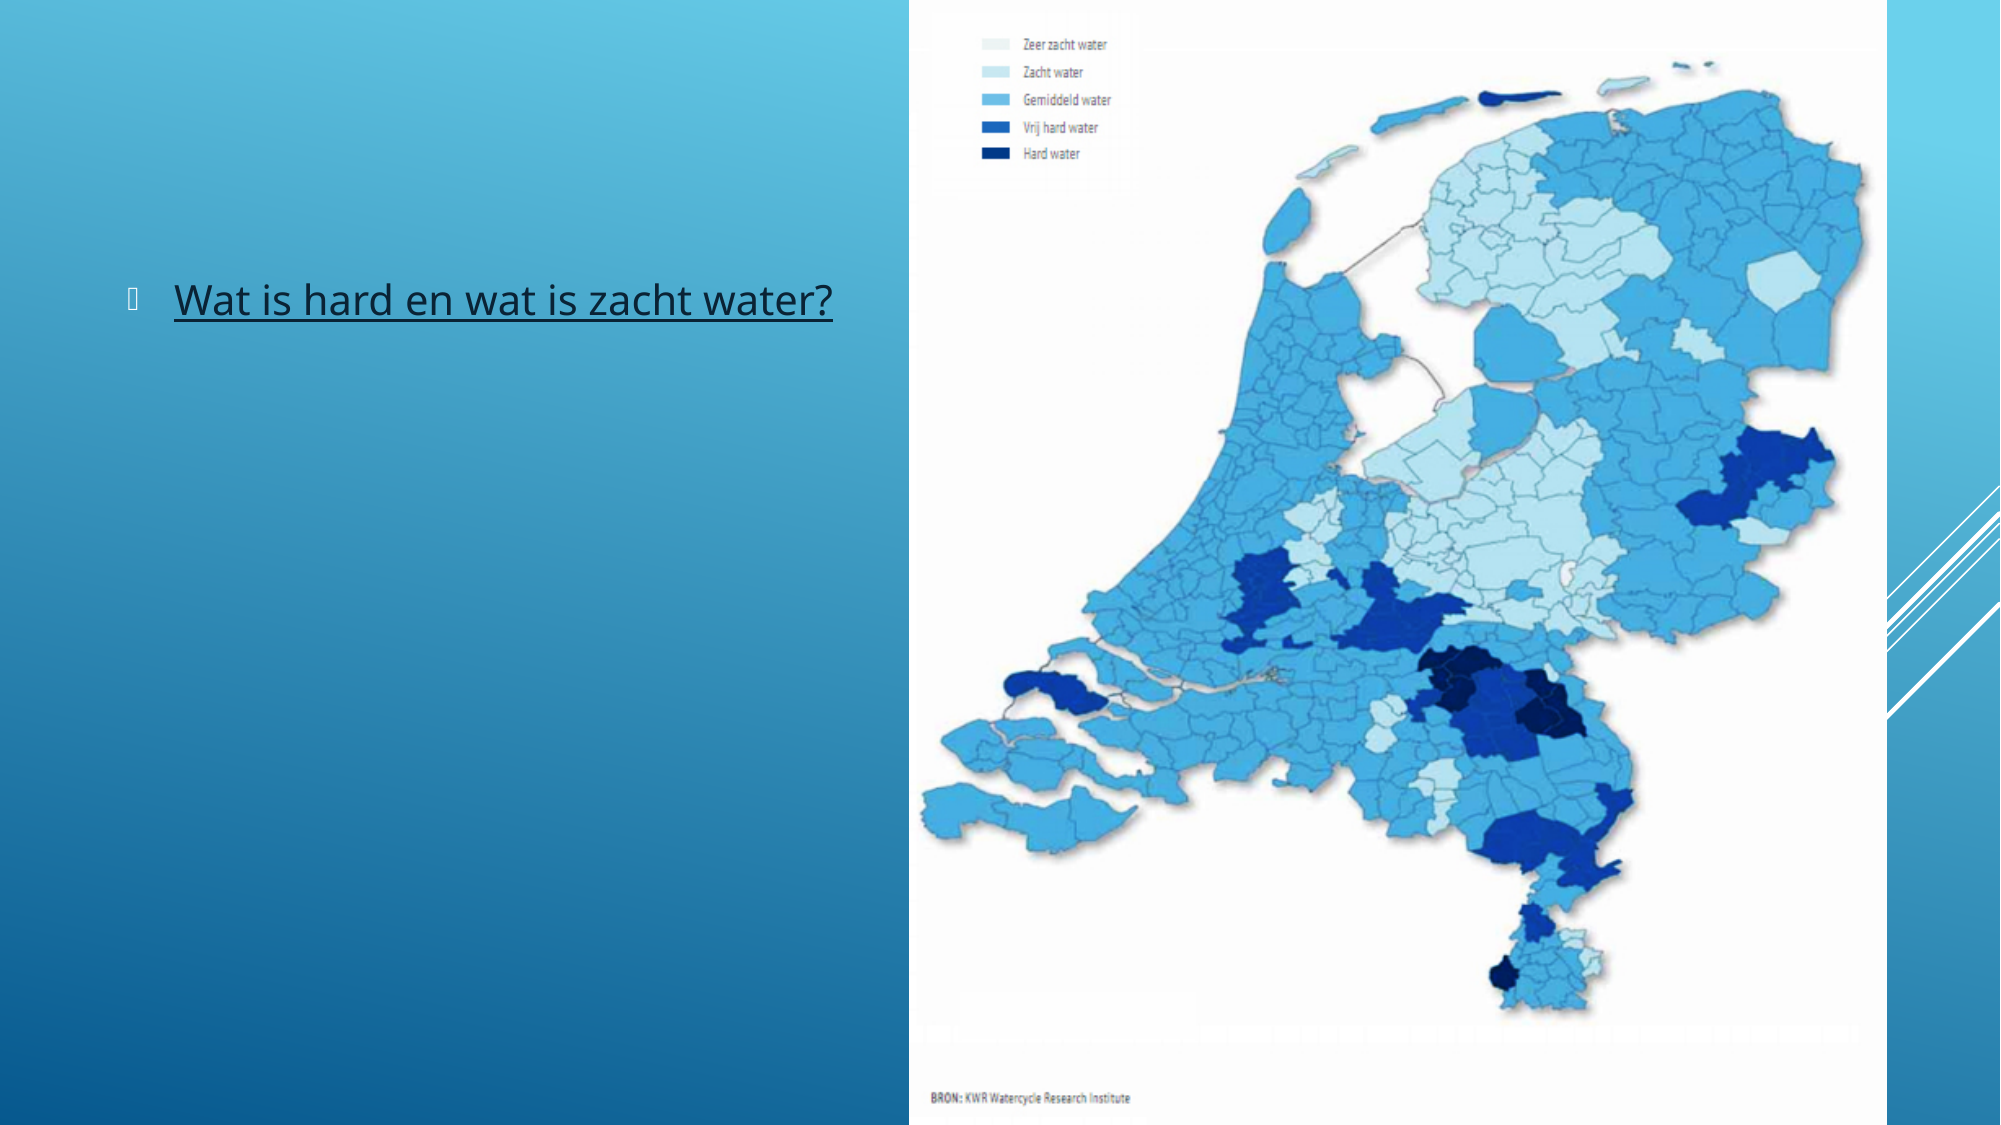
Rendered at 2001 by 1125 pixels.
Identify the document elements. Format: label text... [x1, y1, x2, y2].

picture [909, 0, 1887, 1125]
list Wat is hard en wat is zacht water? [112, 112, 909, 706]
